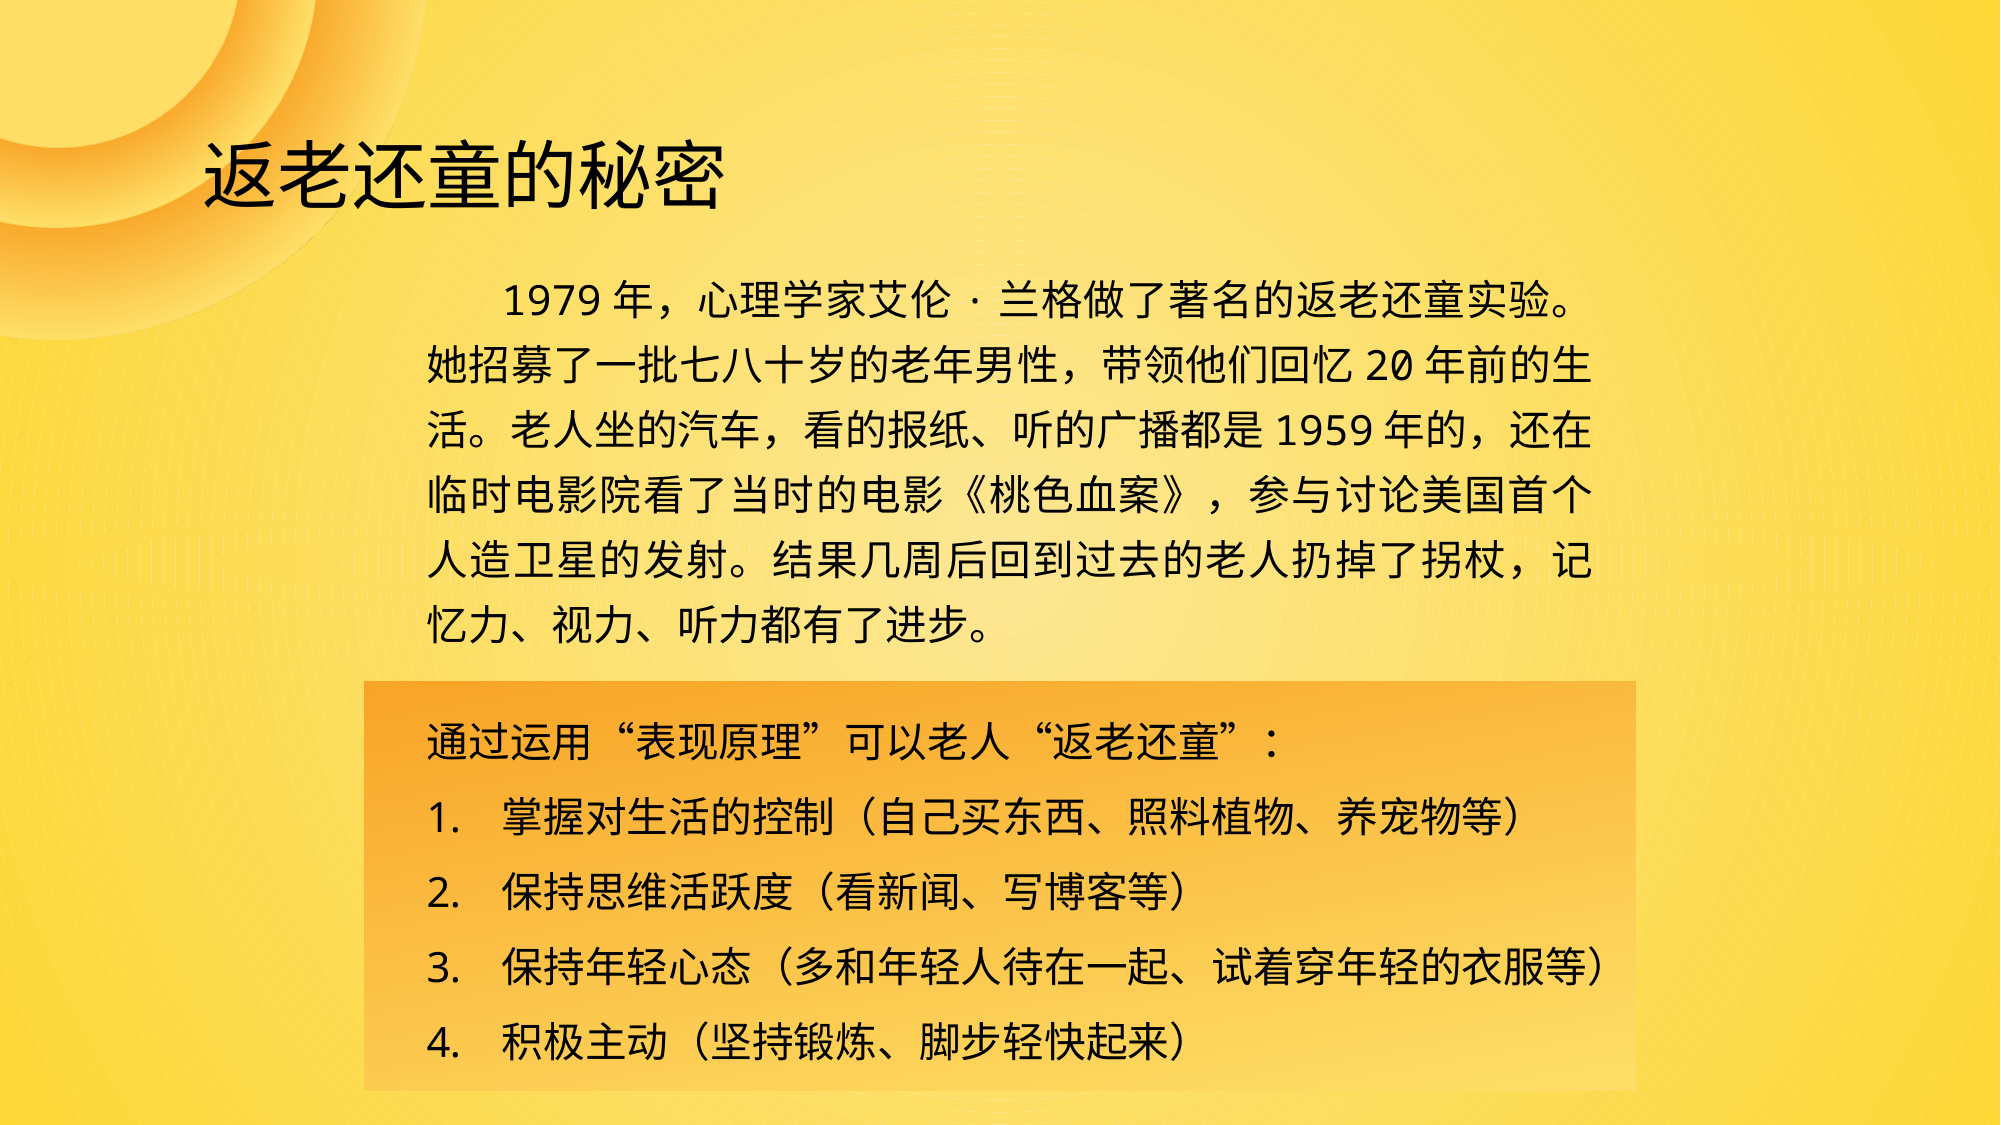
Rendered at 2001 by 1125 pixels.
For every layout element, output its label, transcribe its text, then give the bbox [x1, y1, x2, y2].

picture [0, 0, 428, 340]
text_box 通过运用“表现原理”可以老人“返老还童”： 掌握对生活的控制（自己买东西、照料植物、养宠物等） 保持思维活跃度（看新闻、写博客等） 保持年轻心态（多和年轻人待在一起、试着穿年轻的衣服等） 积极主动（坚持锻炼、脚步轻快起来） [411, 683, 1706, 1073]
text_box 返老还童的秘密 [428, 76, 917, 226]
text_box 1979年，心理学家艾伦·兰格做了著名的返老还童实验。她招募了一批七八十岁的老年男性，带领他们回忆20年前的生活。老人坐的汽车，看的报纸、听的广播都是1959年的，还在临时电影院看了当时的电影《桃色血案》，参与讨论美国首个人造卫星的发射。结果几周后回到过去的老人扔掉了拐杖，记忆力、视力、听力都有了进步。 [411, 251, 1608, 657]
text_box [363, 680, 1637, 1091]
